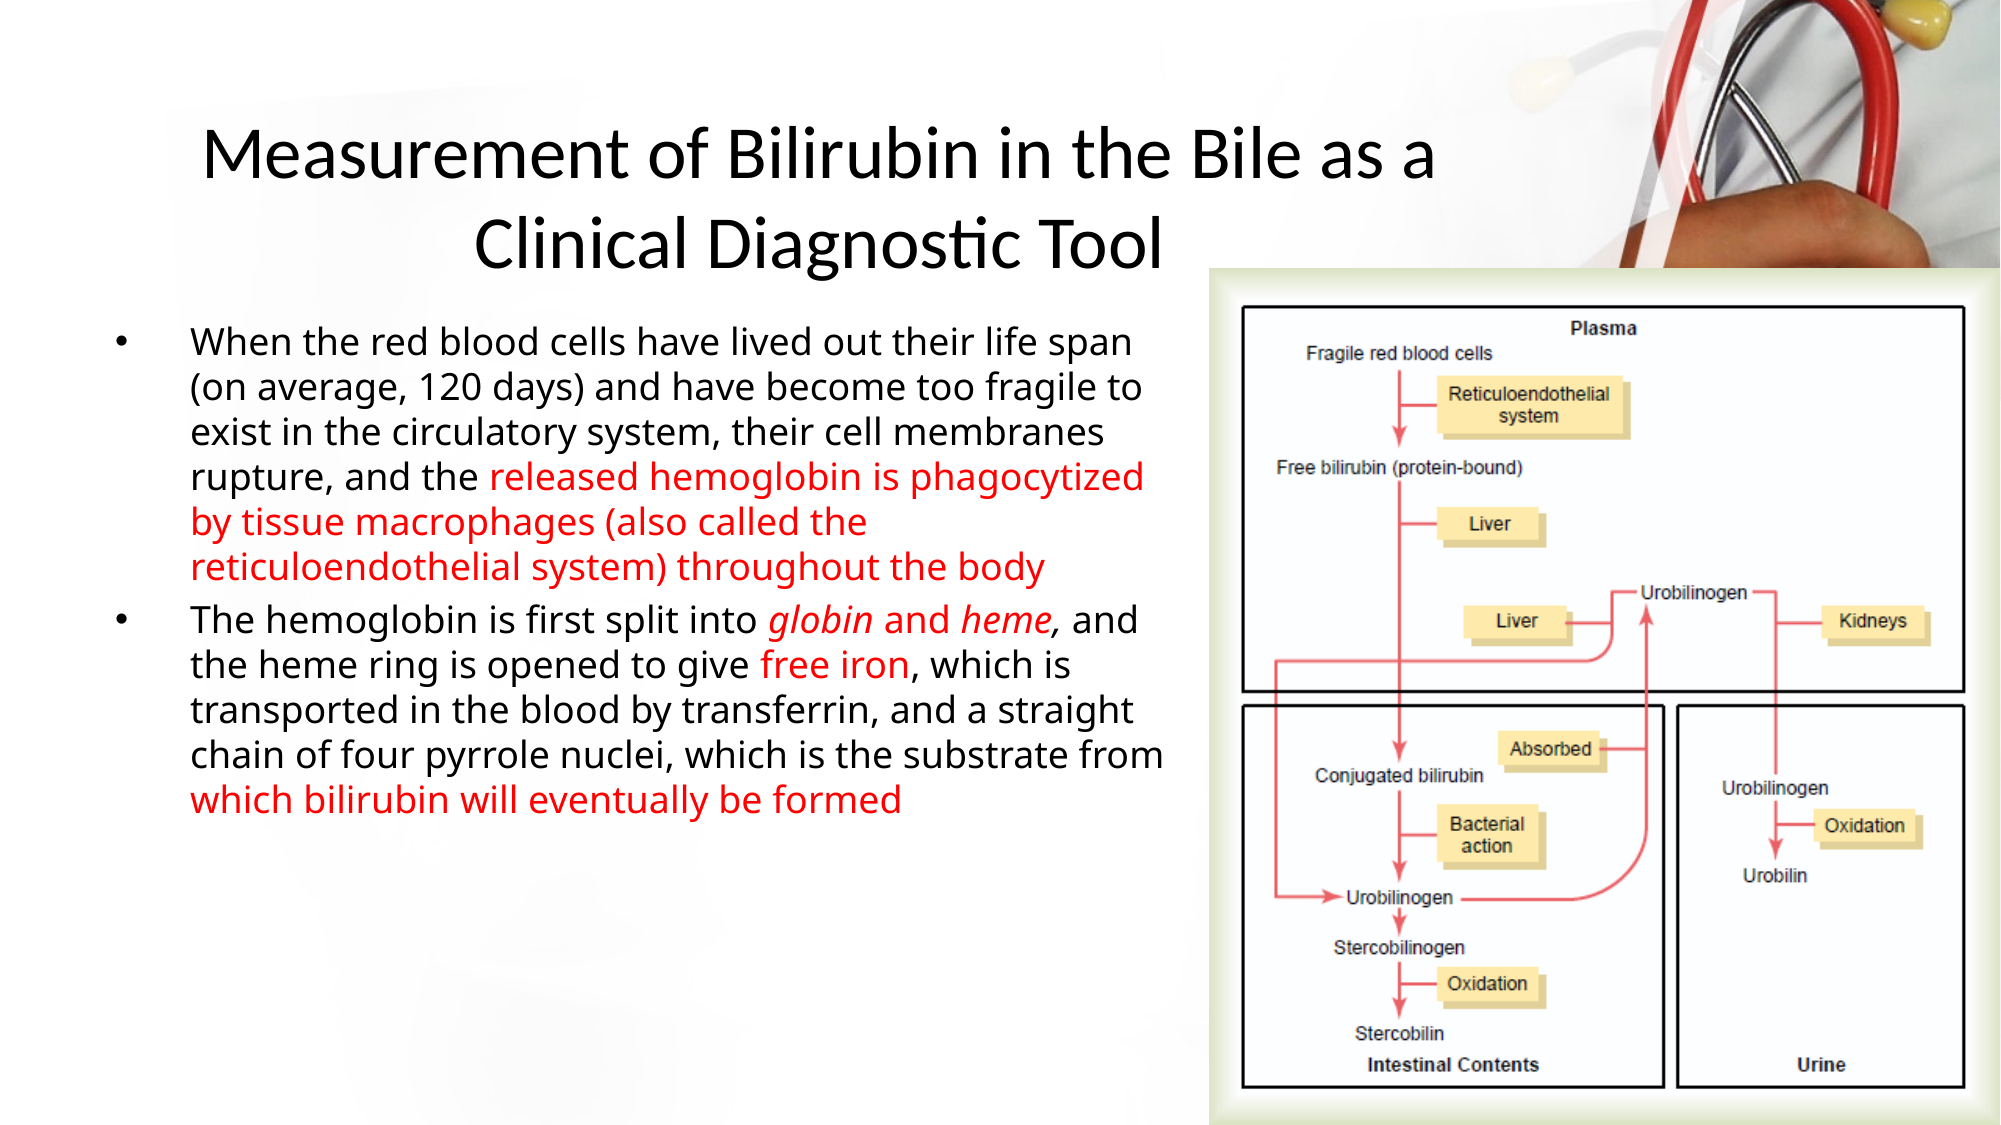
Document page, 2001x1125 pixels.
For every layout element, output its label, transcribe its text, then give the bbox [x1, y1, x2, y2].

title Measurement of Bilirubin in the Bile as a Clinical Diagnostic Tool [99, 110, 1540, 278]
picture [0, 0, 2001, 1125]
list When the red blood cells have lived out their life span (on average, 120 days) and have become too fragile to exist in the circulatory system, their cell membranes rupture, and the released hemoglobin is phagocytized by tissue macrophages (also called the reticuloendothelial system) throughout the body The hemoglobin is first split into globin and heme, and the heme ring is opened to give free iron, which is transported in the blood by transferrin, and a straight chain of four pyrrole nuclei, which is the substrate from which bilirubin will eventually be formed [100, 310, 1191, 1043]
